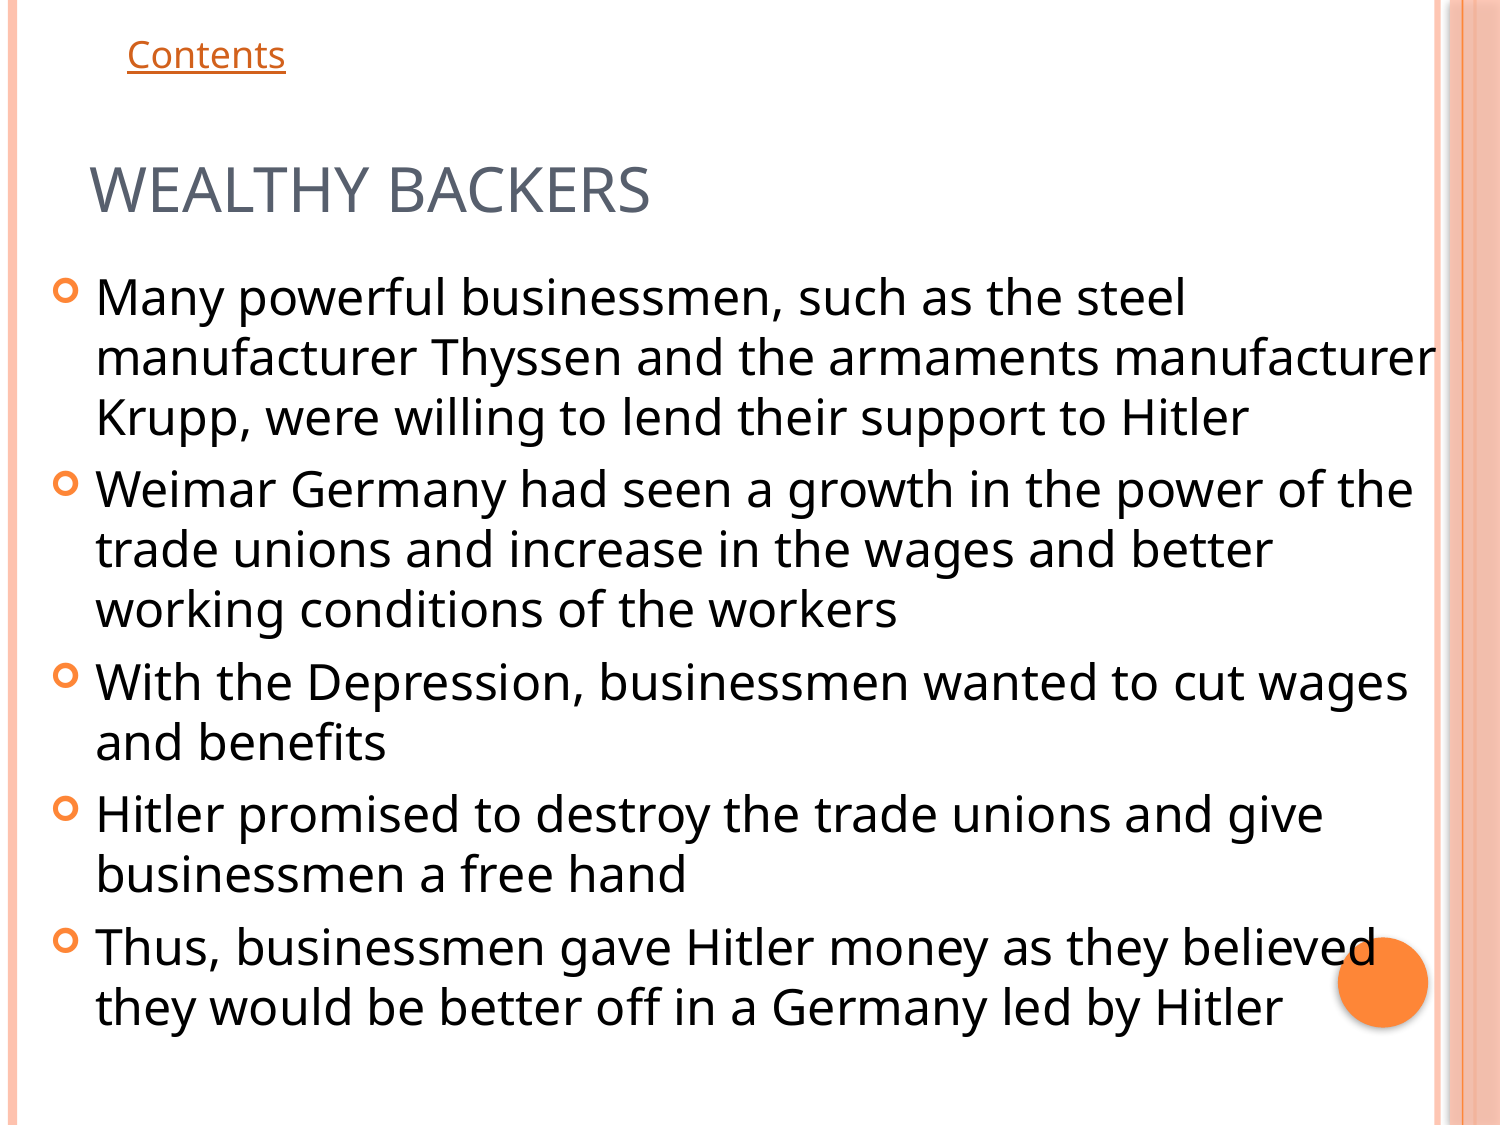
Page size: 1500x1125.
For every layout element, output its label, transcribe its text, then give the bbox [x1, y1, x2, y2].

list Many powerful businessmen, such as the steel manufacturer Thyssen and the armaments manufacturer Krupp, were willing to lend their support to Hitler Weimar Germany had seen a growth in the power of the trade unions and increase in the wages and better working conditions of the workers With the Depression, businessmen wanted to cut wages and benefits Hitler promised to destroy the trade unions and give businessmen a free hand Thus, businessmen gave Hitler money as they believed they would be better off in a Germany led by Hitler [34, 257, 1466, 1091]
title Wealthy Backers [75, 45, 1300, 233]
